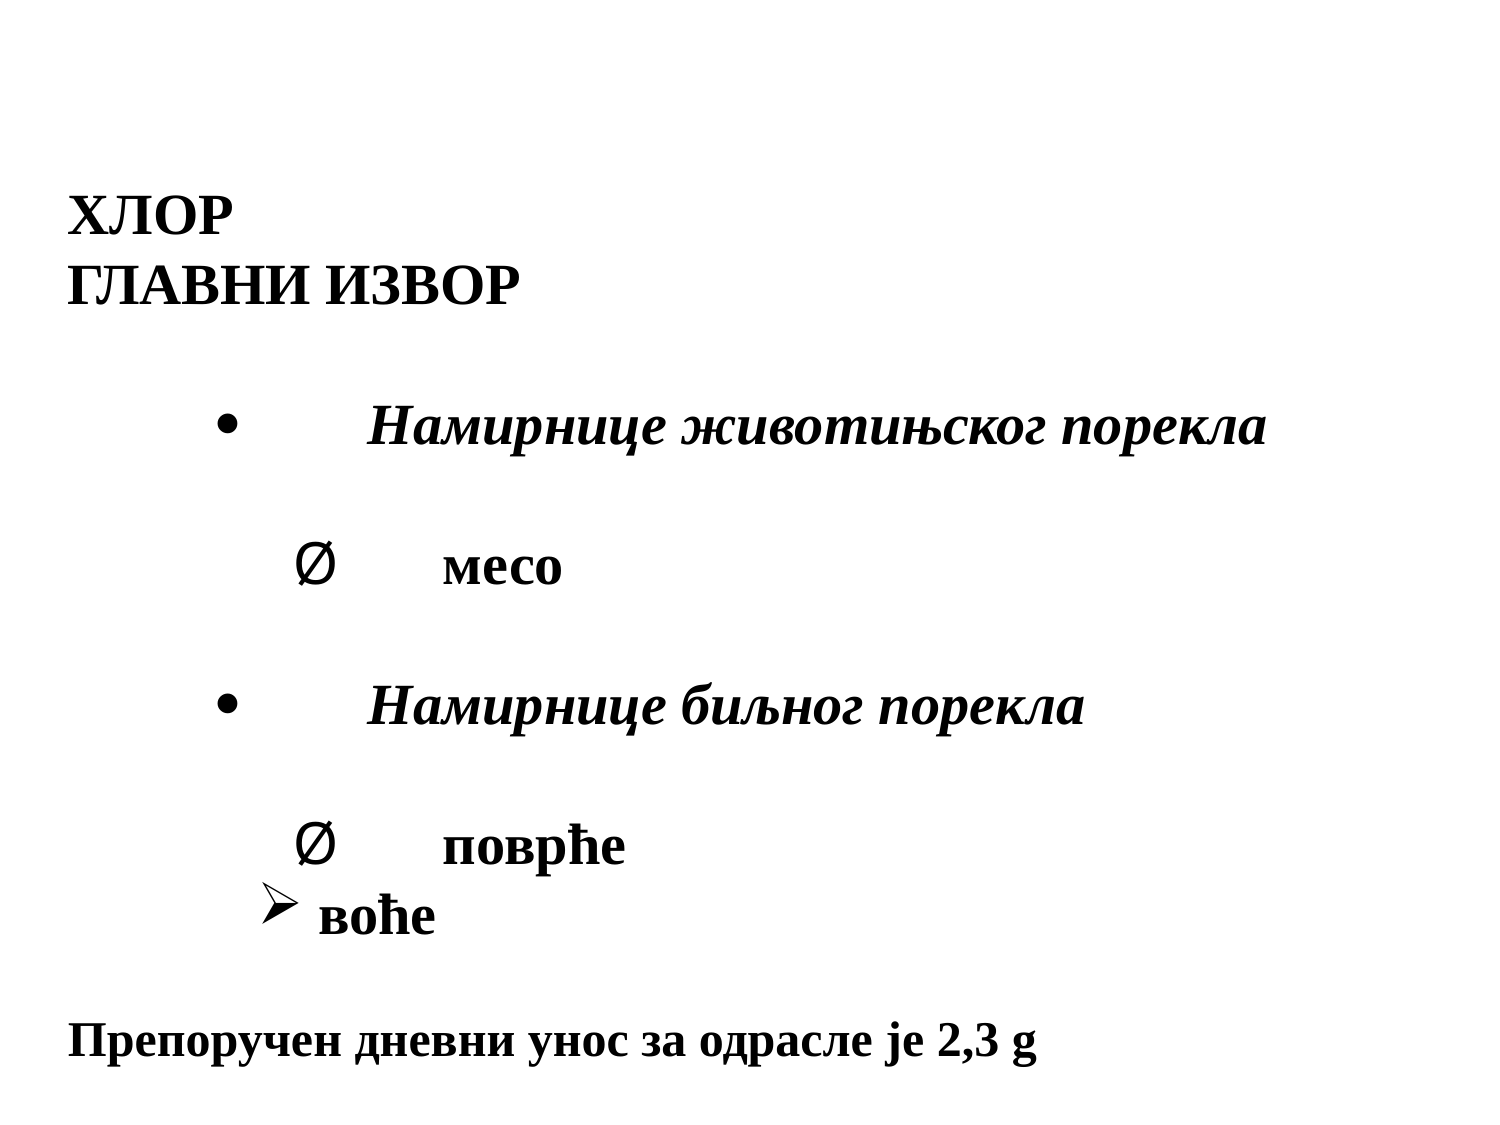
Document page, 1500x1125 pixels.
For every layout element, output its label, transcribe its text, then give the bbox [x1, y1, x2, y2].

text_box ХЛОР ГЛАВНИ ИЗВОР · Намирнице животињског порекла Ø месо · Намирнице биљног порекла Ø поврће воће Препоручен дневни унос за одрасле је 2,3 g [53, 169, 1427, 1074]
